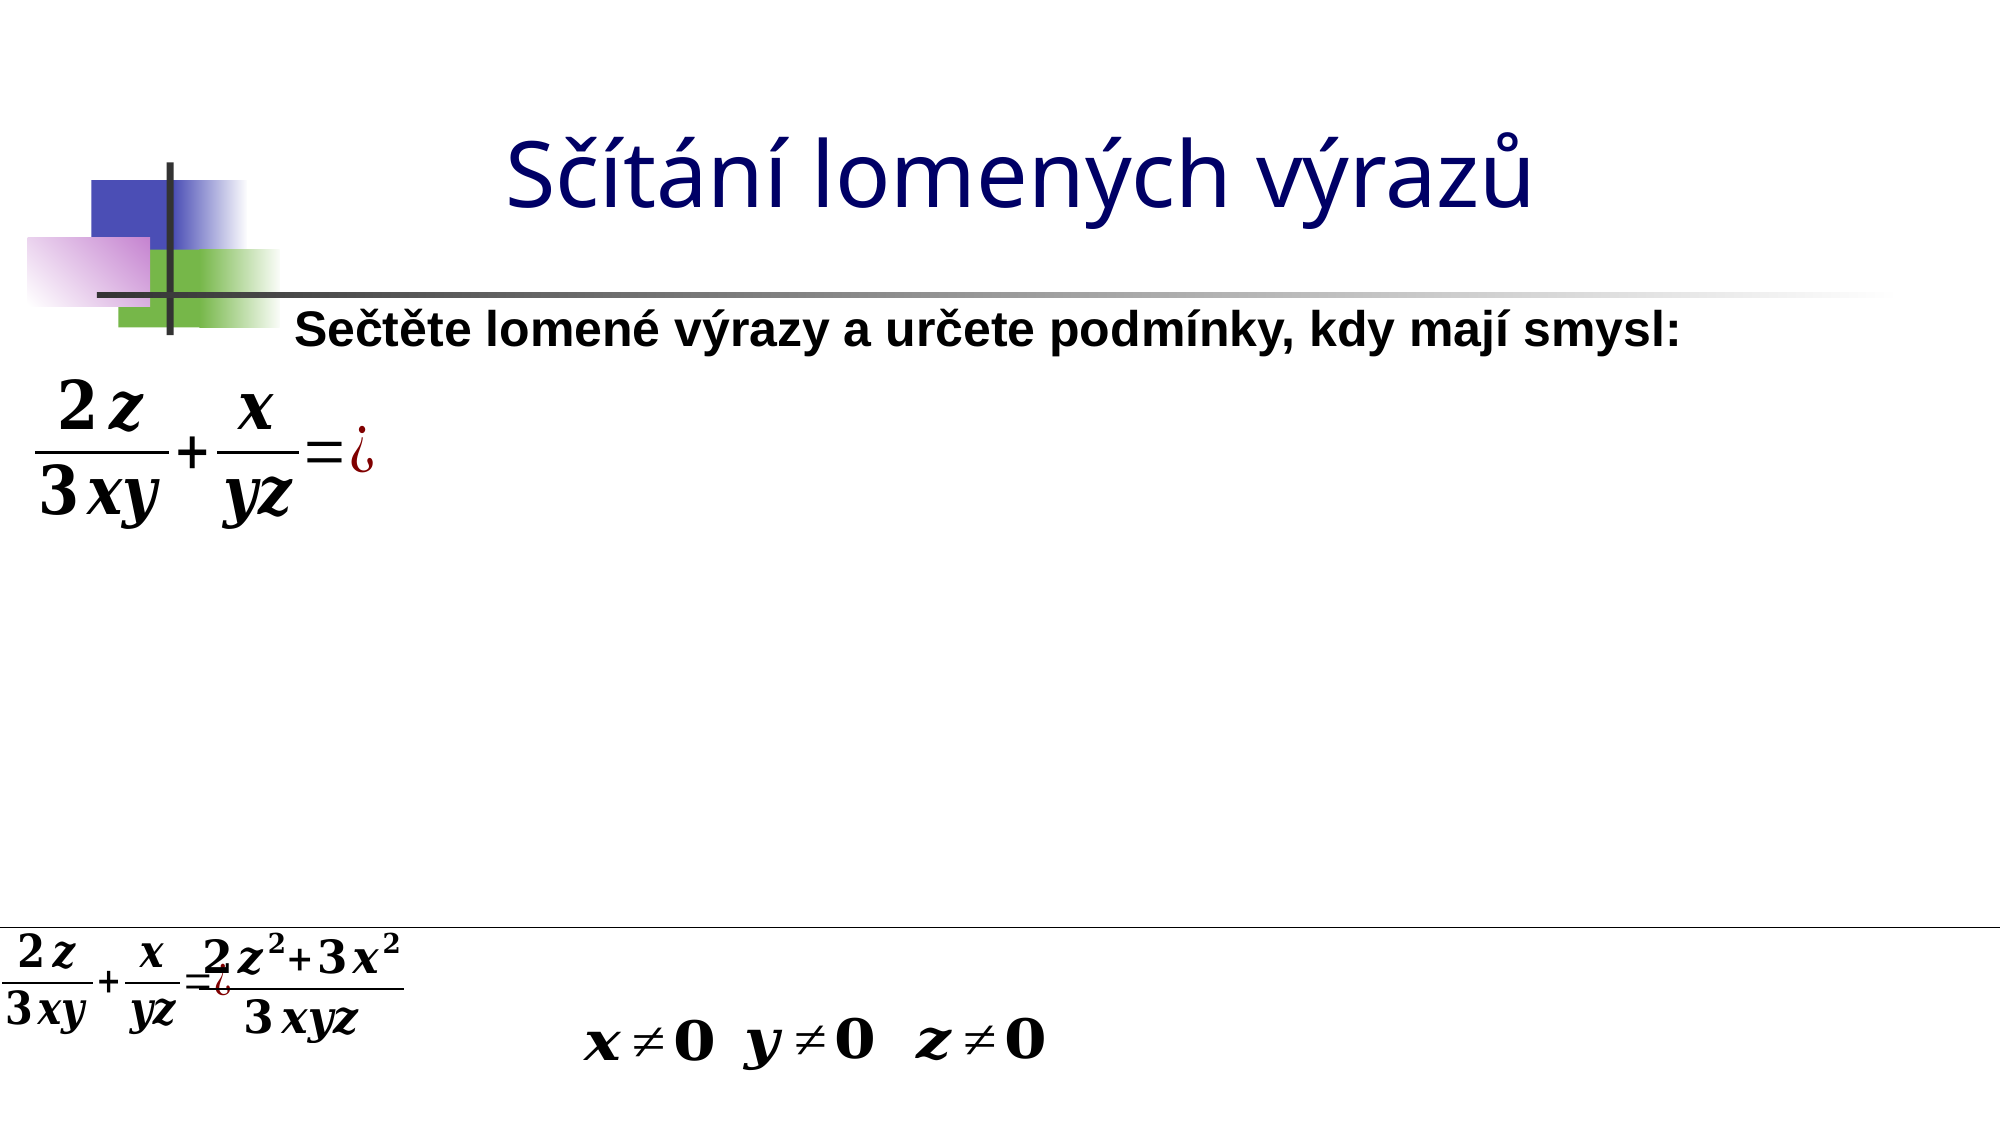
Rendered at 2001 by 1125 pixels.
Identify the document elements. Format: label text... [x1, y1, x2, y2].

text_box Sečtěte lomené výrazy a určete podmínky, kdy mají smysl: [279, 290, 1760, 362]
text_box Sčítání lomených výrazů [416, 113, 1626, 228]
